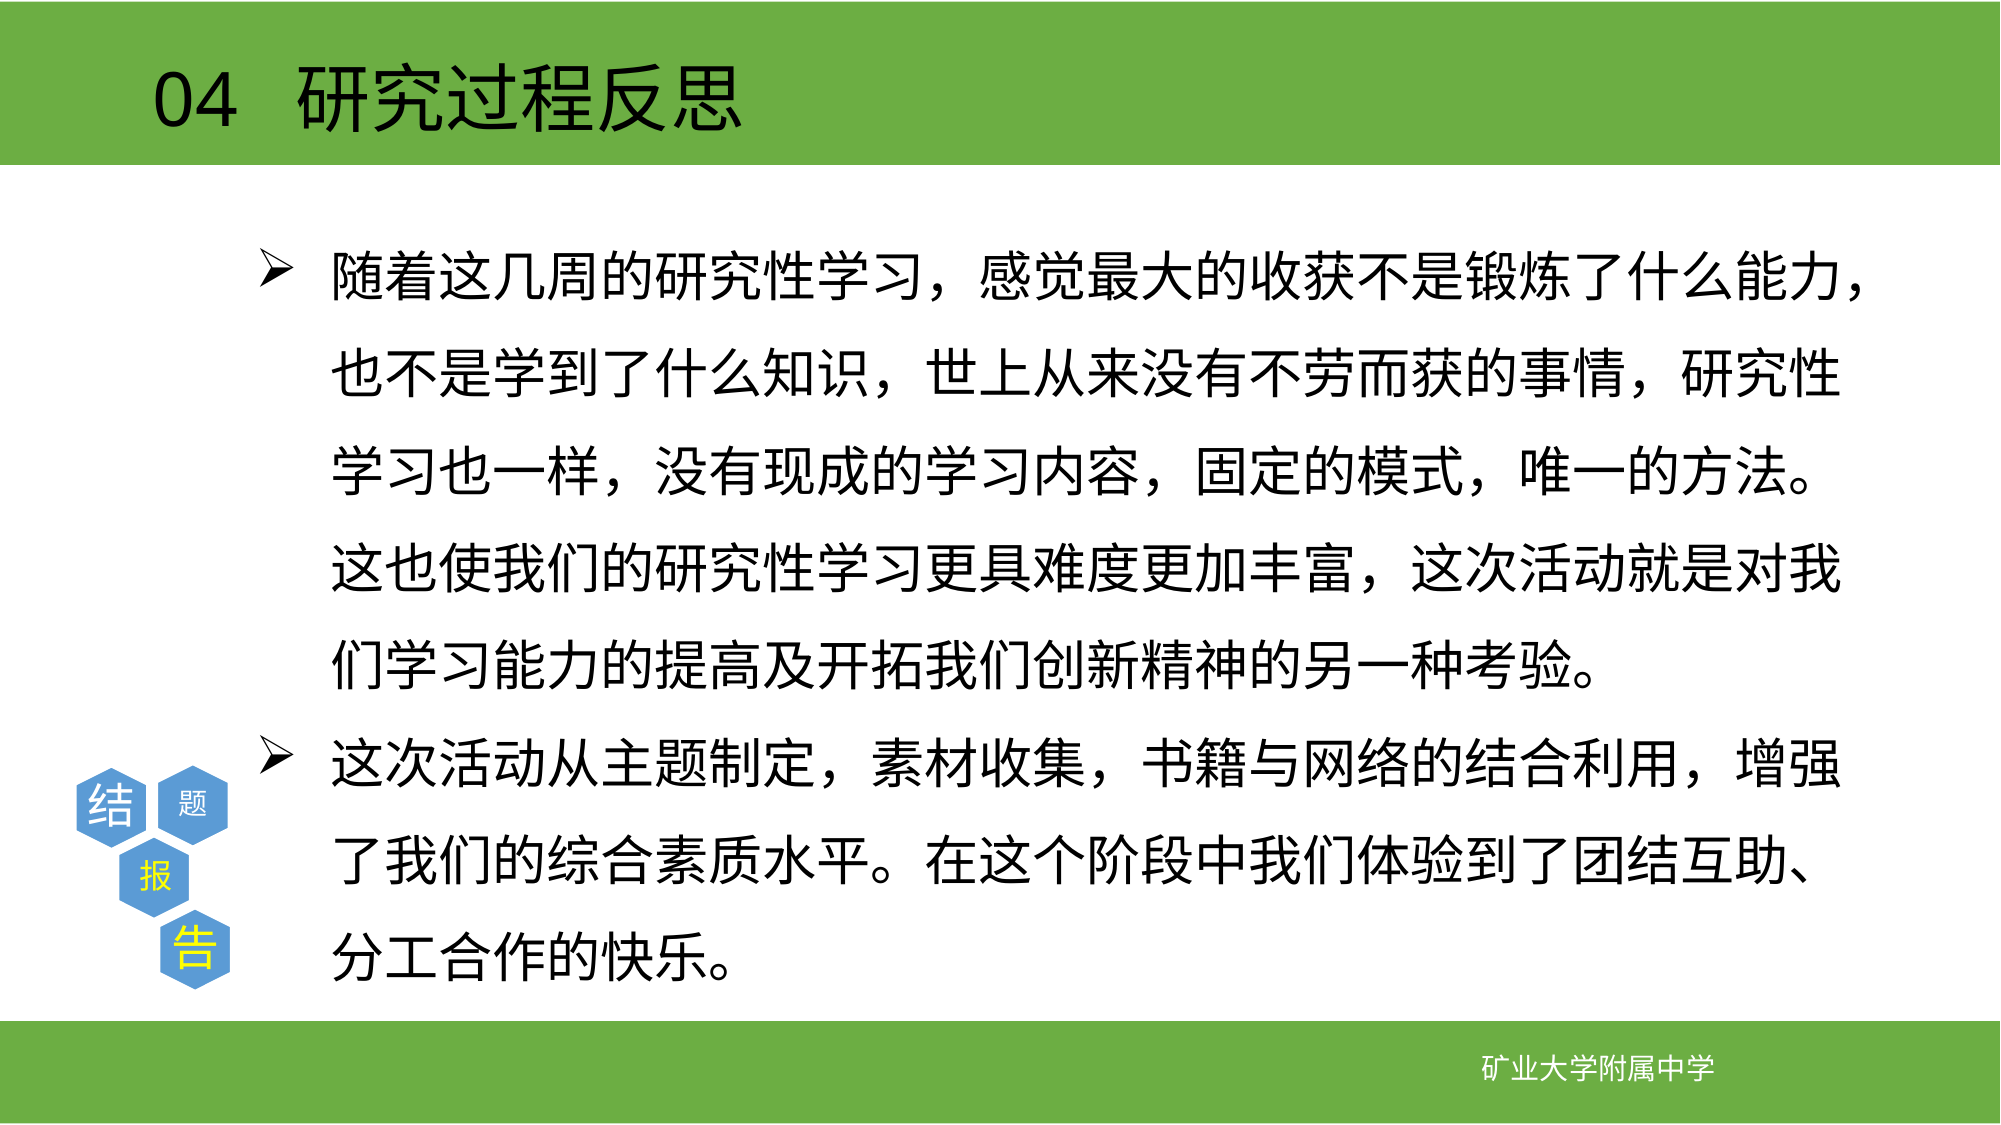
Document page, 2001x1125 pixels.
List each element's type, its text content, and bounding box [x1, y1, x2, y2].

title 04 研究过程反思 [137, 50, 1863, 154]
list 随着这几周的研究性学习，感觉最大的收获不是锻炼了什么能力，也不是学到了什么知识，世上从来没有不劳而获的事情，研究性学习也一样，没有现成的学习内容，固定的模式，唯一的方法。这也使我们的研究性学习更具难度更加丰富，这次活动就是对我们学习能力的提高及开拓我们创新精神的另一种考验。 这次活动从主题制定，素材收集，书籍与网络的结合利用，增强了我们的综合素质水平。在这个阶段中我们体验到了团结互助、分工合作的快乐。 [240, 202, 1863, 1014]
